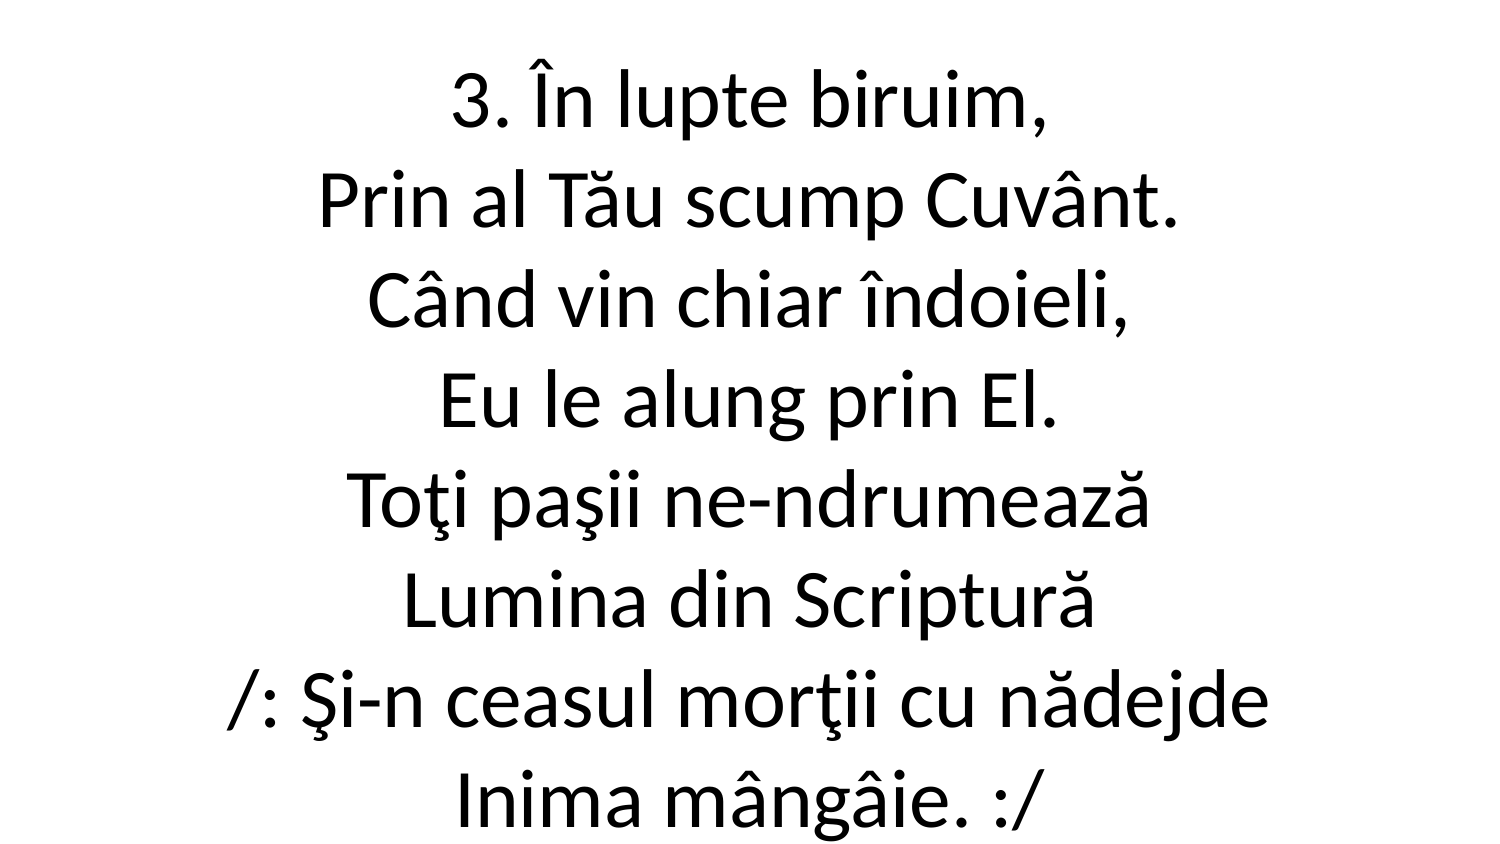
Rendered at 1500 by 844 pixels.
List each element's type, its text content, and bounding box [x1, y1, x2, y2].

text_box 3. În lupte biruim, Prin al Tău scump Cuvânt. Când vin chiar îndoieli, Eu le alung prin El. Toţi paşii ne-ndrumează Lumina din Scriptură /: Şi-n ceasul morţii cu nădejde Inima mângâie. :/ [212, 0, 1288, 844]
